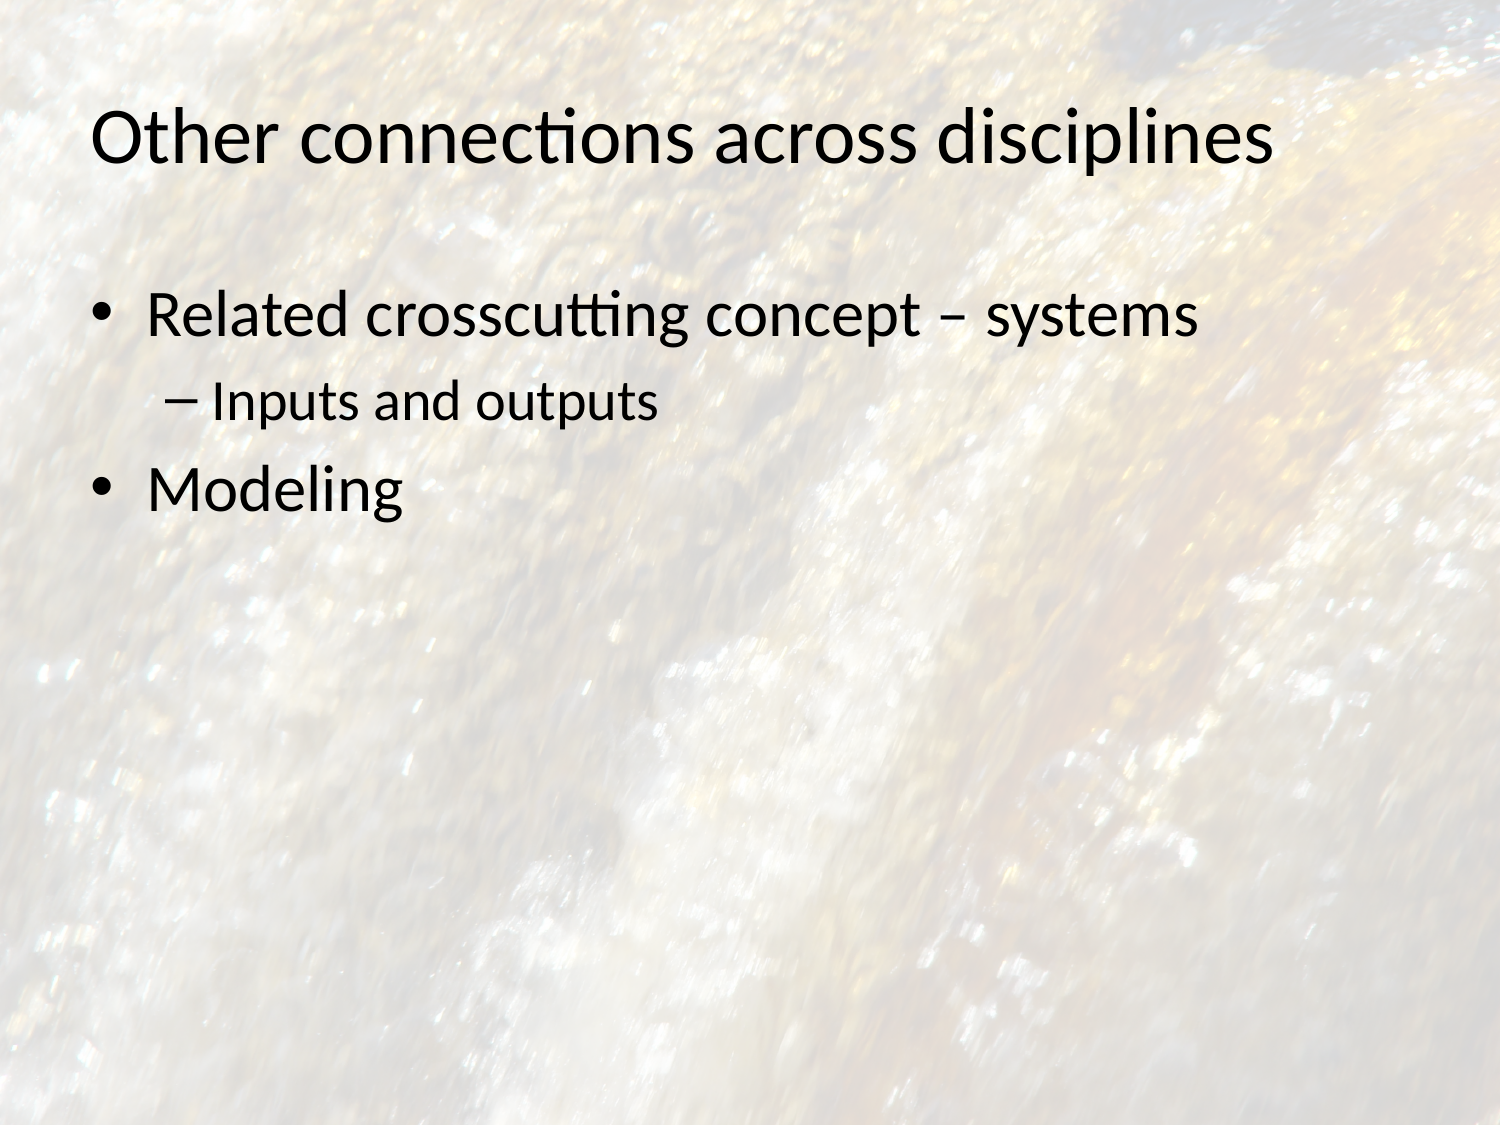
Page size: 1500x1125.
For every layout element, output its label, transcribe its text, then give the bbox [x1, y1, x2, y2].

list Related crosscutting concept – systems Inputs and outputs Modeling [75, 262, 1425, 1005]
title Other connections across disciplines [75, 37, 1425, 225]
